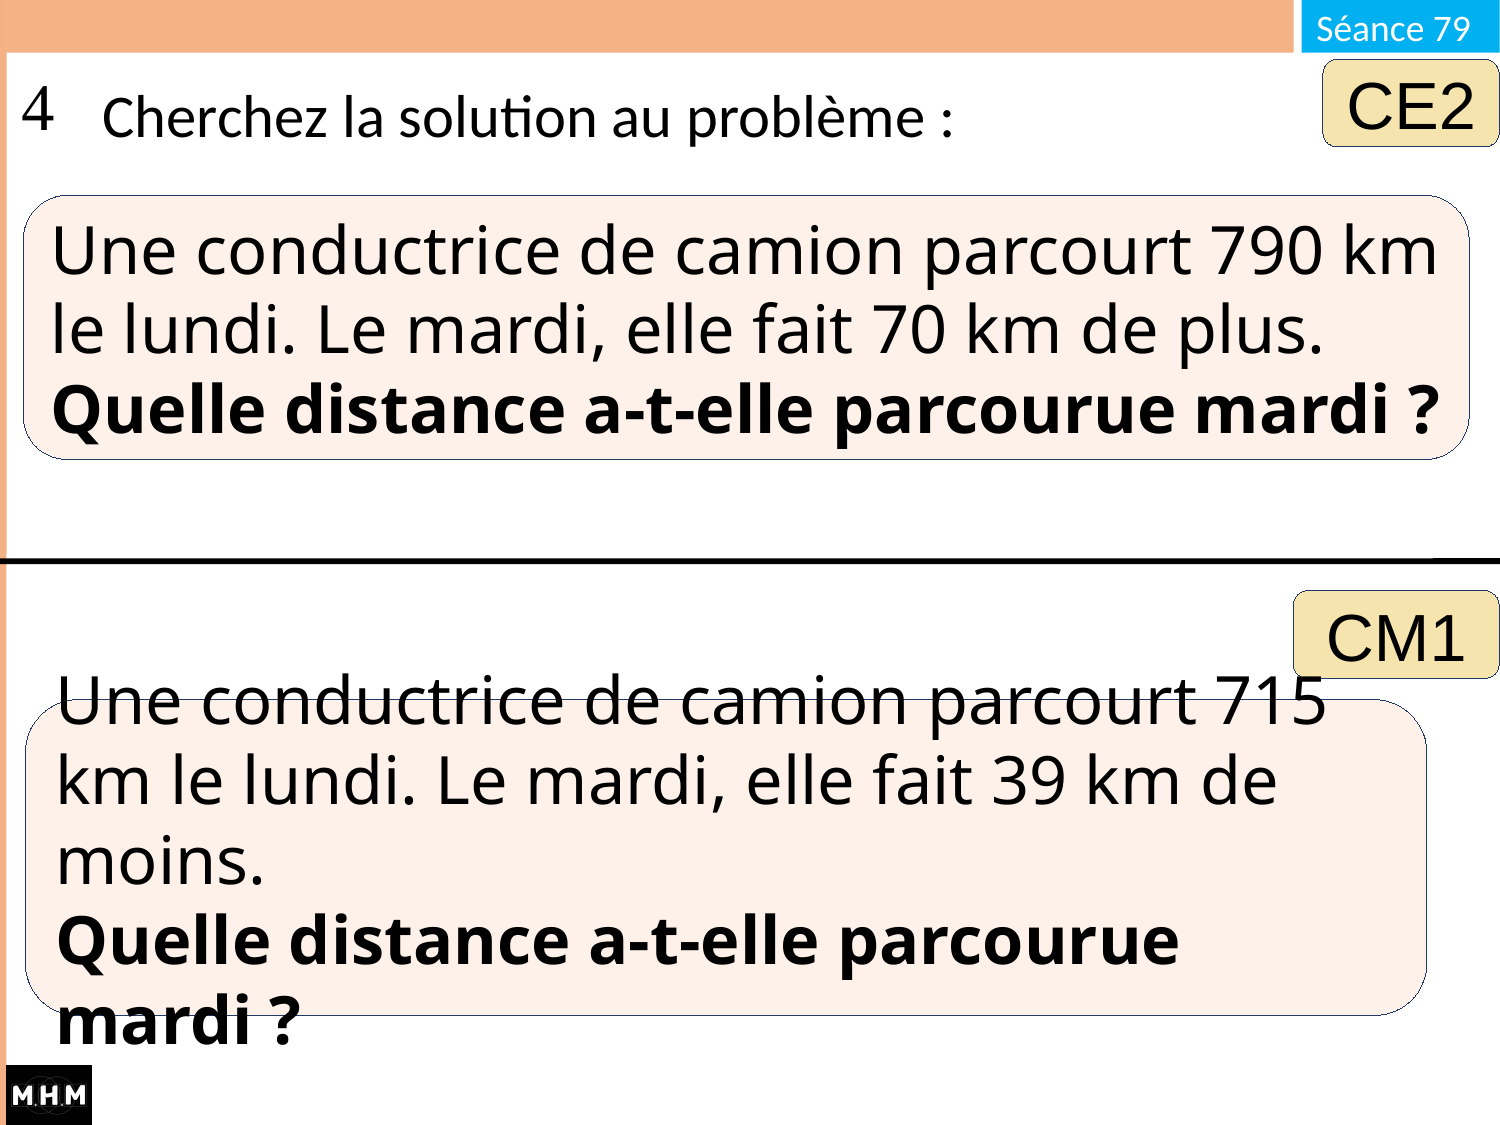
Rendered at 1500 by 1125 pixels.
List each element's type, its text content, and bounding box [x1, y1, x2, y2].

text_box CM1 [1293, 590, 1500, 679]
text_box CE2 [1322, 59, 1500, 147]
title Cherchez la solution au problème : [87, 32, 1381, 157]
picture [6, 1065, 92, 1125]
text_box Une conductrice de camion parcourt 715 km le lundi. Le mardi, elle fait 39 km de moins. Quelle distance a-t-elle parcourue mardi ? [25, 699, 1427, 1016]
text_box Une conductrice de camion parcourt 790 km le lundi. Le mardi, elle fait 70 km de plus. Quelle distance a-t-elle parcourue mardi ? [23, 195, 1470, 460]
